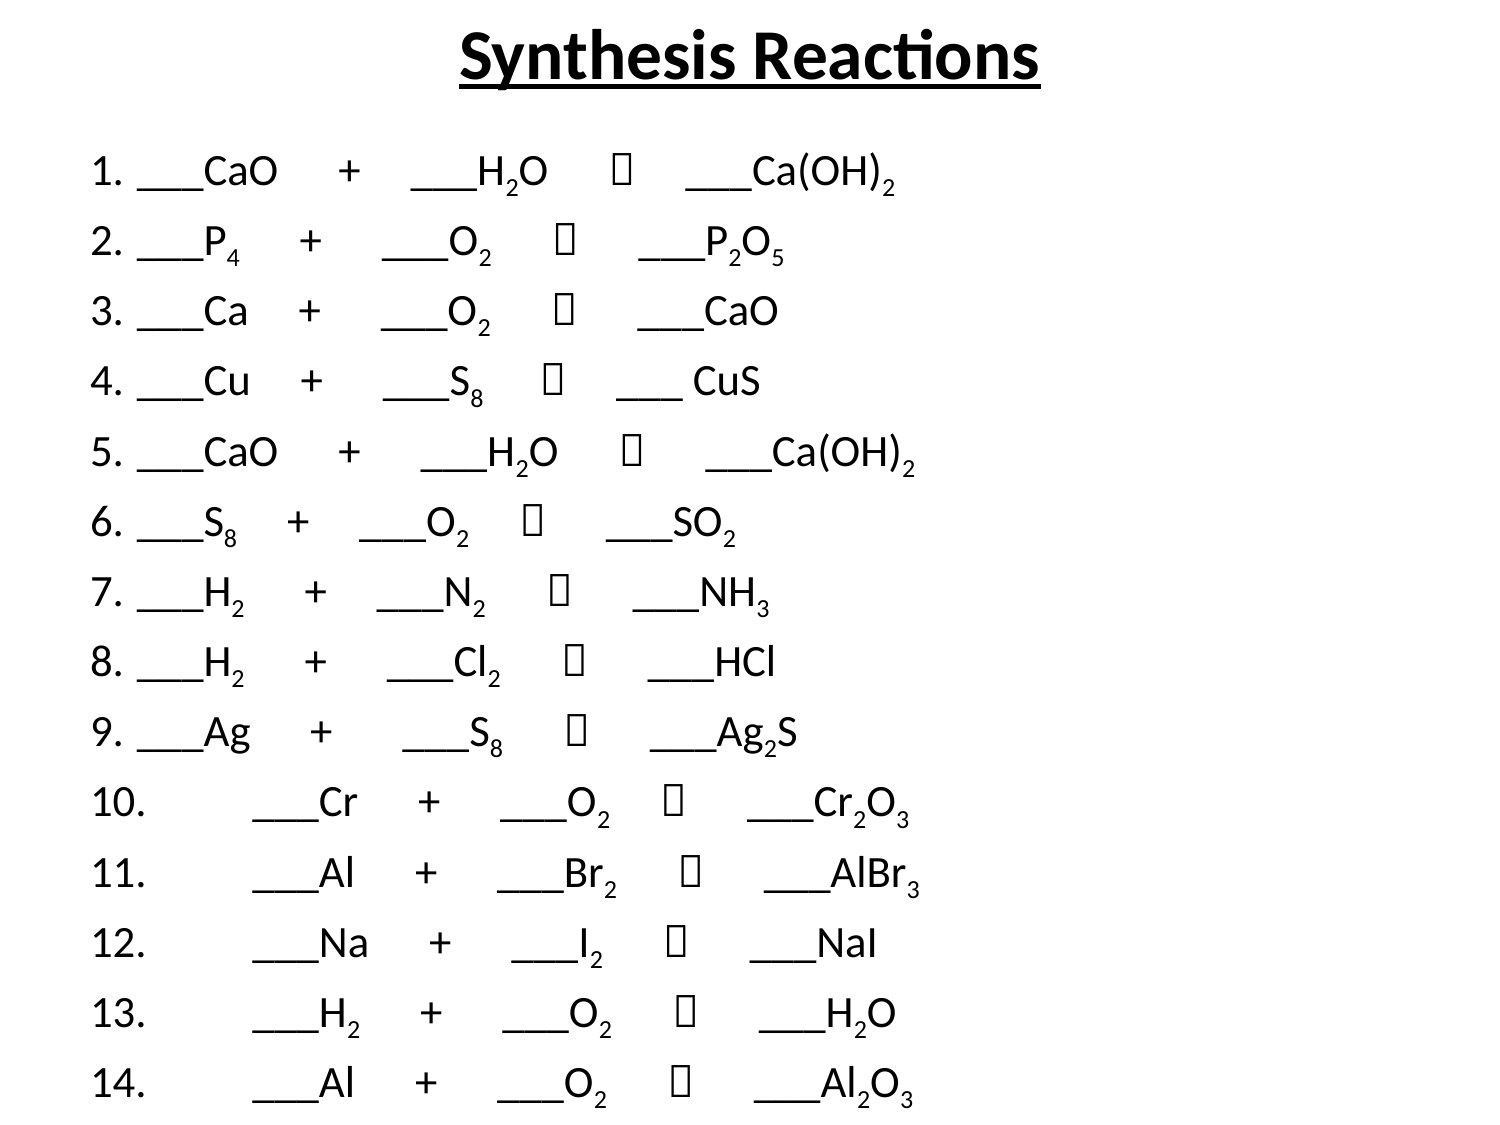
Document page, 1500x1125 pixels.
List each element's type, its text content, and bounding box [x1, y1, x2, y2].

title Synthesis Reactions [75, 0, 1425, 62]
list 1. ___CaO + ___H2O  ___Ca(OH)2 2. ___P4 + ___O2  ___P2O5 3. ___Ca + ___O2  ___CaO 4. ___Cu + ___S8  ___ CuS 5. ___CaO + ___H2O  ___Ca(OH)2 6. ___S8 + ___O2  ___SO2 7. ___H2 + ___N2  ___NH3 8. ___H2 + ___Cl2  ___HCl 9. ___Ag + ___S8  ___Ag2S 10. ___Cr + ___O2  ___Cr2O3 11. ___Al + ___Br2  ___AlBr3 12. ___Na + ___I2  ___NaI 13. ___H2 + ___O2  ___H2O 14. ___Al + ___O2  ___Al2O3 [75, 62, 1425, 1125]
